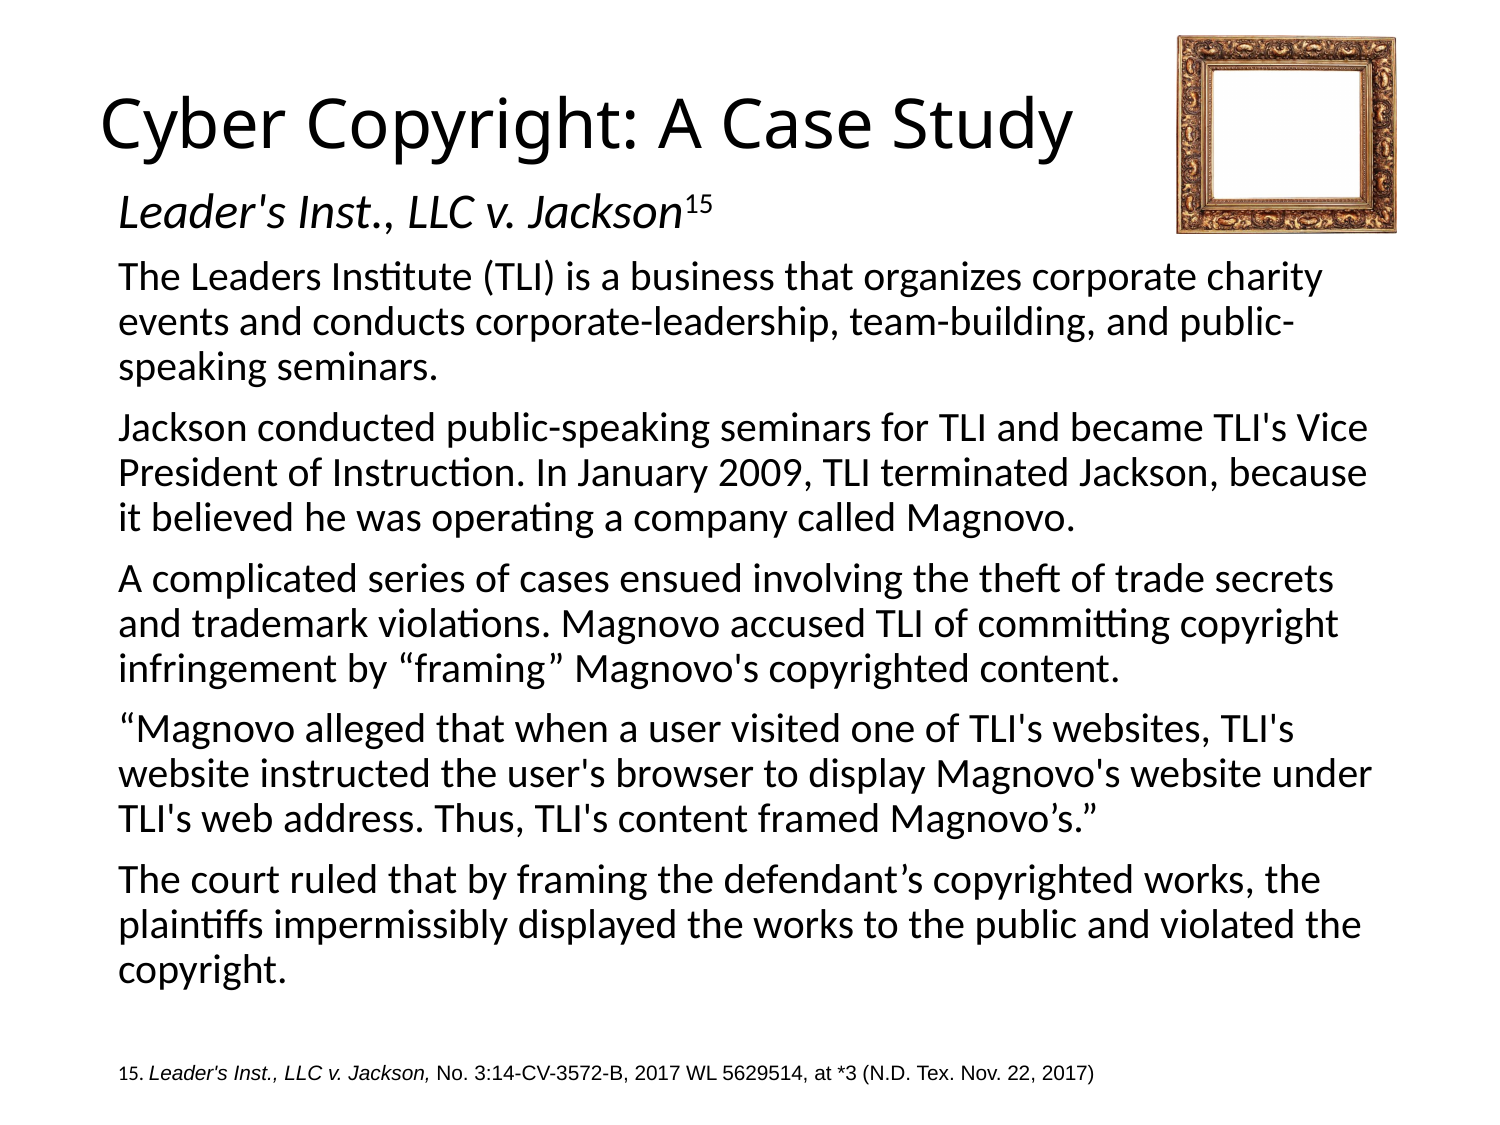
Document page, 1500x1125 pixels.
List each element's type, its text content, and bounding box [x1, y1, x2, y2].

text_box 15. Leader's Inst., LLC v. Jackson, No. 3:14-CV-3572-B, 2017 WL 5629514, at *3 (N.D. Tex. Nov. 22, 2017) [103, 1052, 1434, 1118]
list Leader's Inst., LLC v. Jackson15 The Leaders Institute (TLI) is a business that organizes corporate charity events and conducts corporate-leadership, team-building, and public-speaking seminars. Jackson conducted public-speaking seminars for TLI and became TLI's Vice President of Instruction. In January 2009, TLI terminated Jackson, because it believed he was operating a company called Magnovo. A complicated series of cases ensued involving the theft of trade secrets and trademark violations. Magnovo accused TLI of committing copyright infringement by “framing” Magnovo's copyrighted content. “Magnovo alleged that when a user visited one of TLI's websites, TLI's website instructed the user's browser to display Magnovo's website under TLI's web address. Thus, TLI's content framed Magnovo’s.” The court ruled that by framing the defendant’s copyrighted works, the plaintiffs impermissibly displayed the works to the public and violated the copyright. [102, 177, 1398, 1012]
picture [1177, 24, 1397, 245]
title Cyber Copyright: A Case Study [84, 17, 1379, 236]
